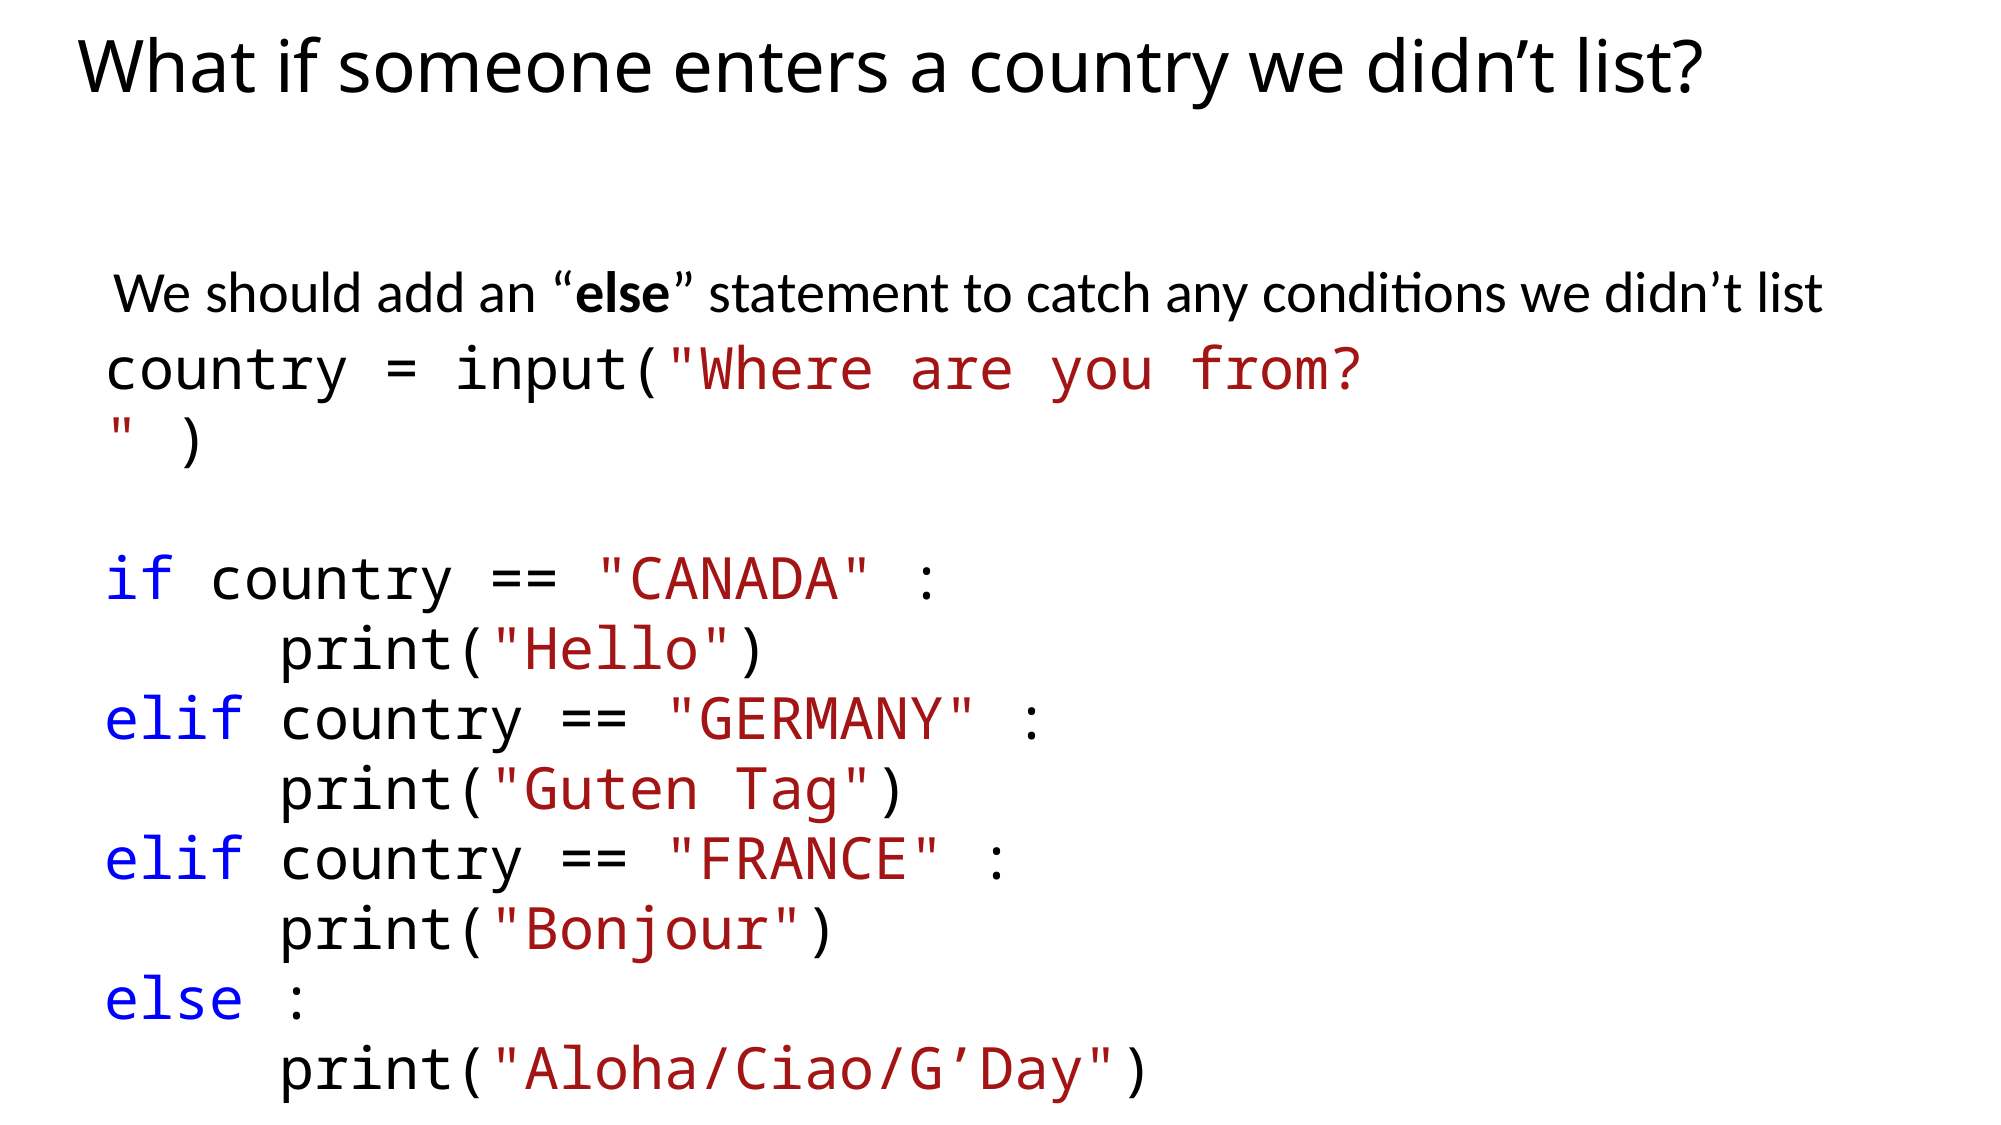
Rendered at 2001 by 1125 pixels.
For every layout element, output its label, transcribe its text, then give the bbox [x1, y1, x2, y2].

title What if someone enters a country we didn’t list? [62, 29, 1953, 205]
text_box We should add an “else” statement to catch any conditions we didn’t list [98, 247, 1840, 332]
list country = input("Where are you from? " ) if country == "CANADA" : print("Hello") elif country == "GERMANY" : print("Guten Tag") elif country == "FRANCE" : print("Bonjour") else : print("Aloha/Ciao/G’Day") [89, 323, 1446, 1125]
